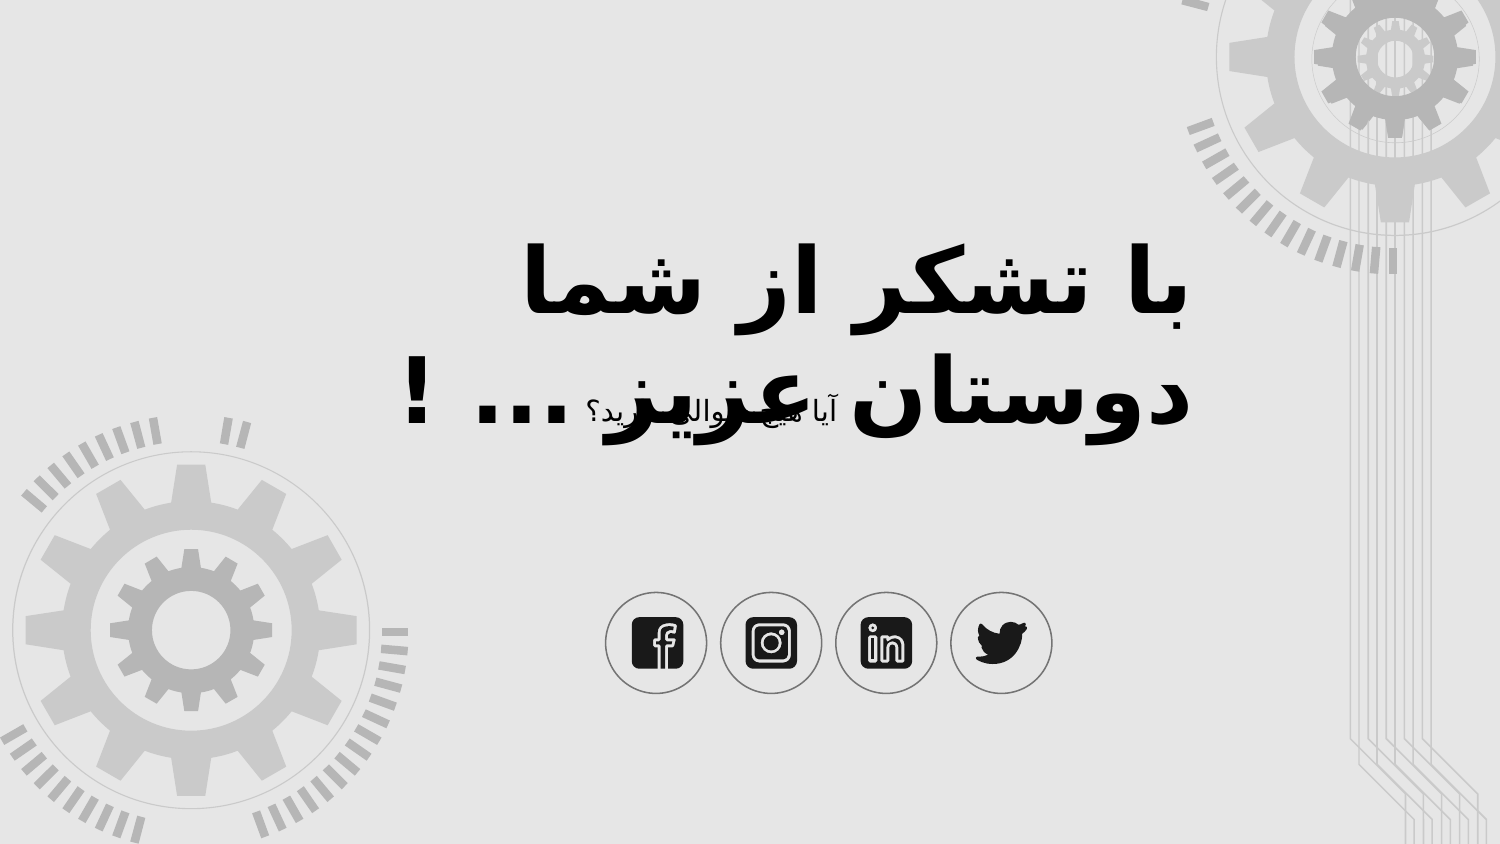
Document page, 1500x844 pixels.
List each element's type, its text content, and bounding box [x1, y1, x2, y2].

text_box [605, 592, 707, 694]
text_box [975, 621, 1027, 665]
text_box [835, 592, 937, 694]
text_box [950, 592, 1052, 694]
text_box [0, 425, 418, 835]
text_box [860, 616, 913, 669]
text_box با تشکر از شما دوستان عزیز ... ! [133, 214, 1175, 450]
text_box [745, 616, 798, 669]
text_box آیا هیچ سوالی دارید؟ [570, 384, 1008, 435]
text_box [720, 592, 822, 694]
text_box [1181, 0, 1500, 844]
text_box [631, 616, 684, 669]
